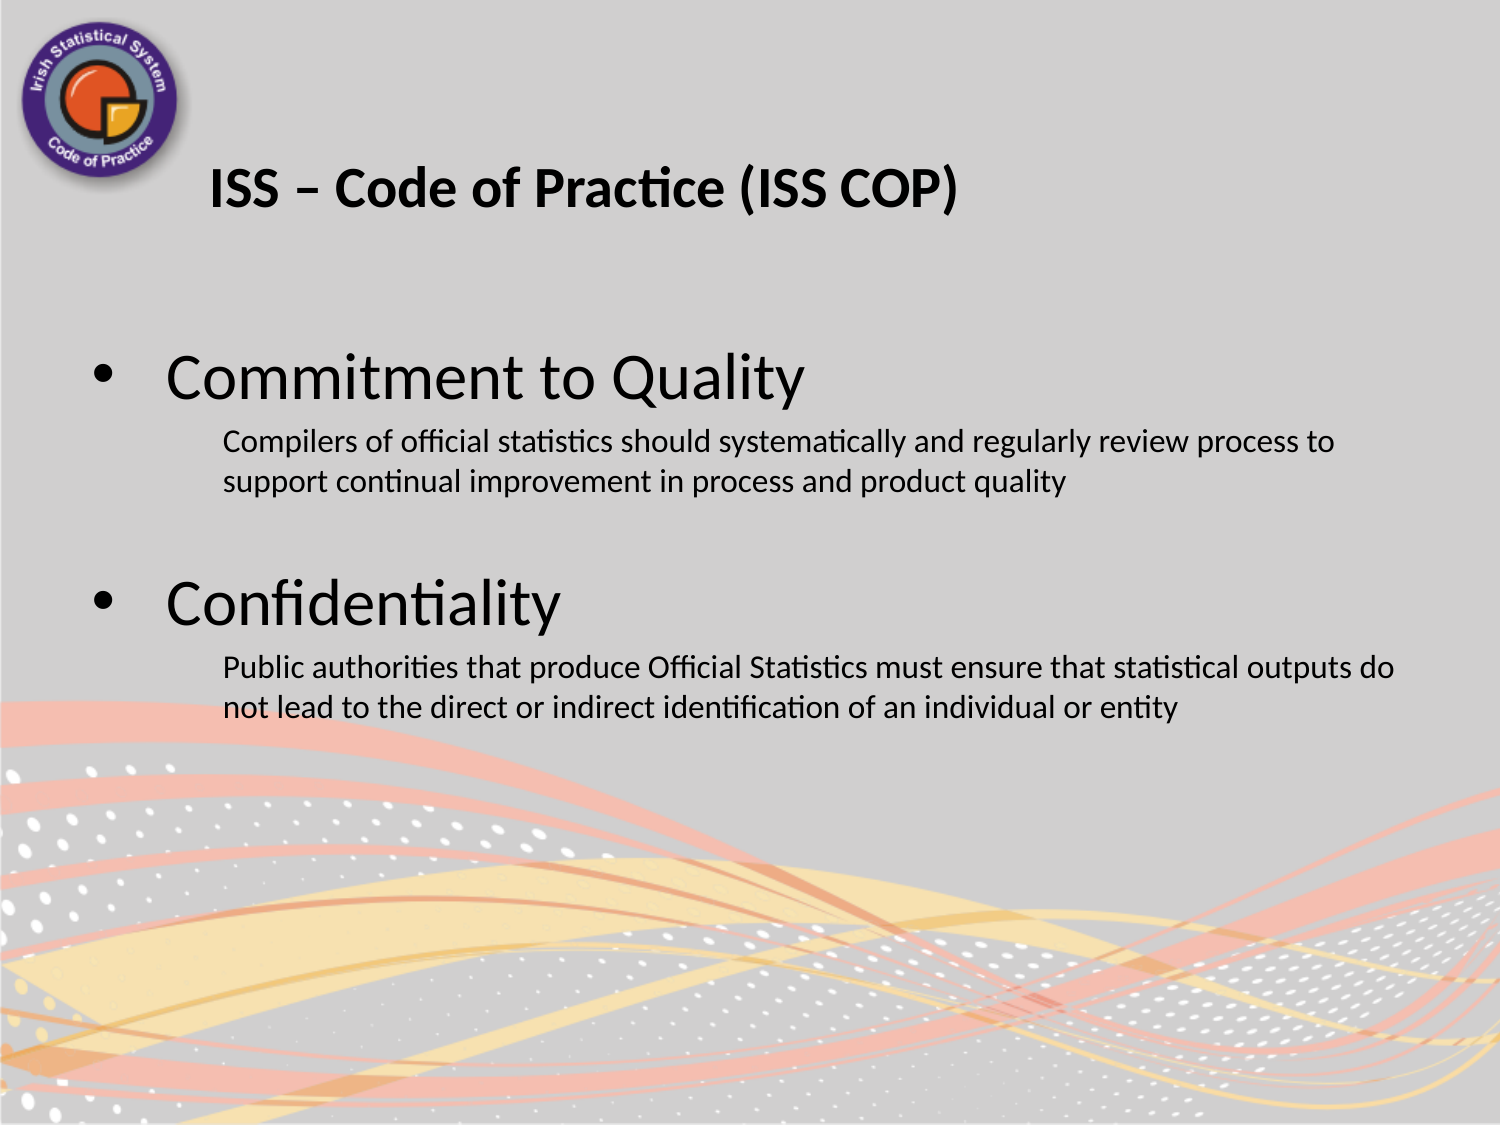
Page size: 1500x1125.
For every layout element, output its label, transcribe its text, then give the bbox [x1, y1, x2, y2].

title ISS – Code of Practice (ISS COP) [194, 113, 1427, 231]
picture [0, 0, 1500, 1125]
list Commitment to Quality Compilers of official statistics should systematically and regularly review process to support continual improvement in process and product quality Confidentiality Public authorities that produce Official Statistics must ensure that statistical outputs do not lead to the direct or indirect identification of an individual or entity [76, 231, 1427, 935]
